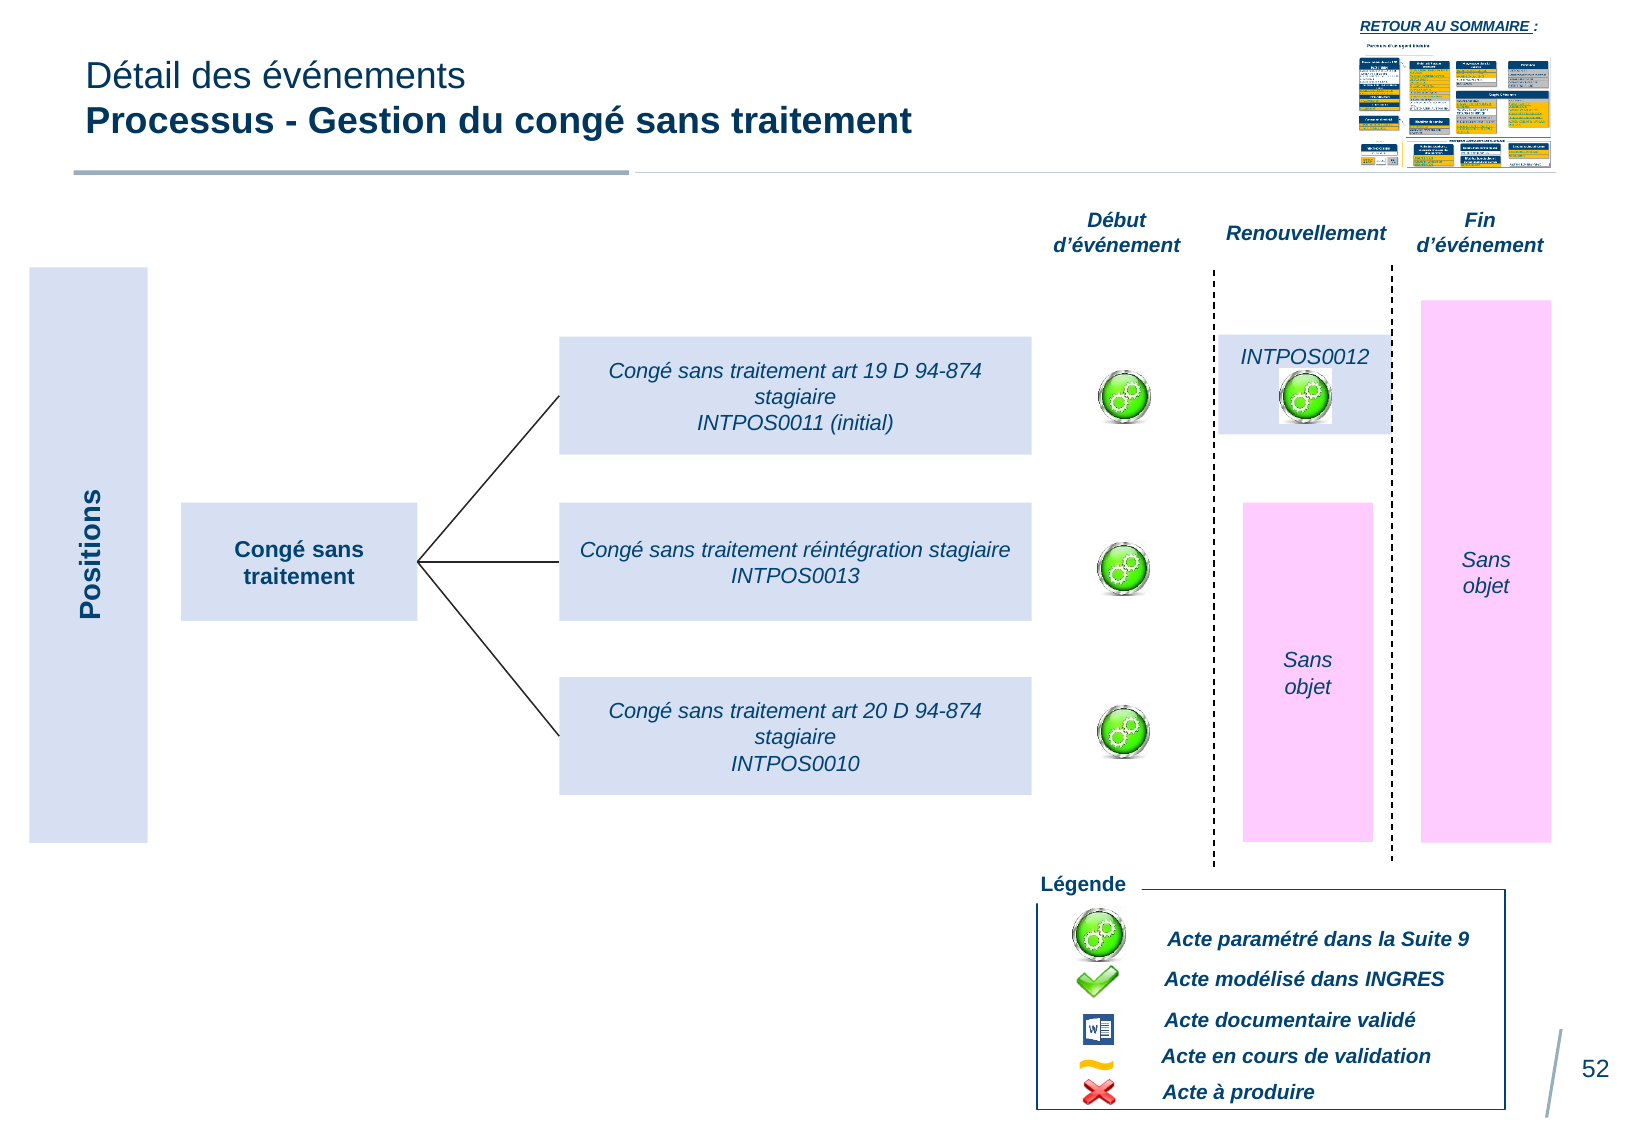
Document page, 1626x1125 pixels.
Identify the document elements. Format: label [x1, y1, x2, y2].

picture [1359, 40, 1553, 168]
picture [1067, 906, 1128, 1059]
picture [1097, 540, 1150, 596]
picture [1097, 703, 1150, 759]
picture [1082, 1079, 1116, 1105]
picture [1098, 368, 1151, 424]
picture [1279, 368, 1332, 424]
